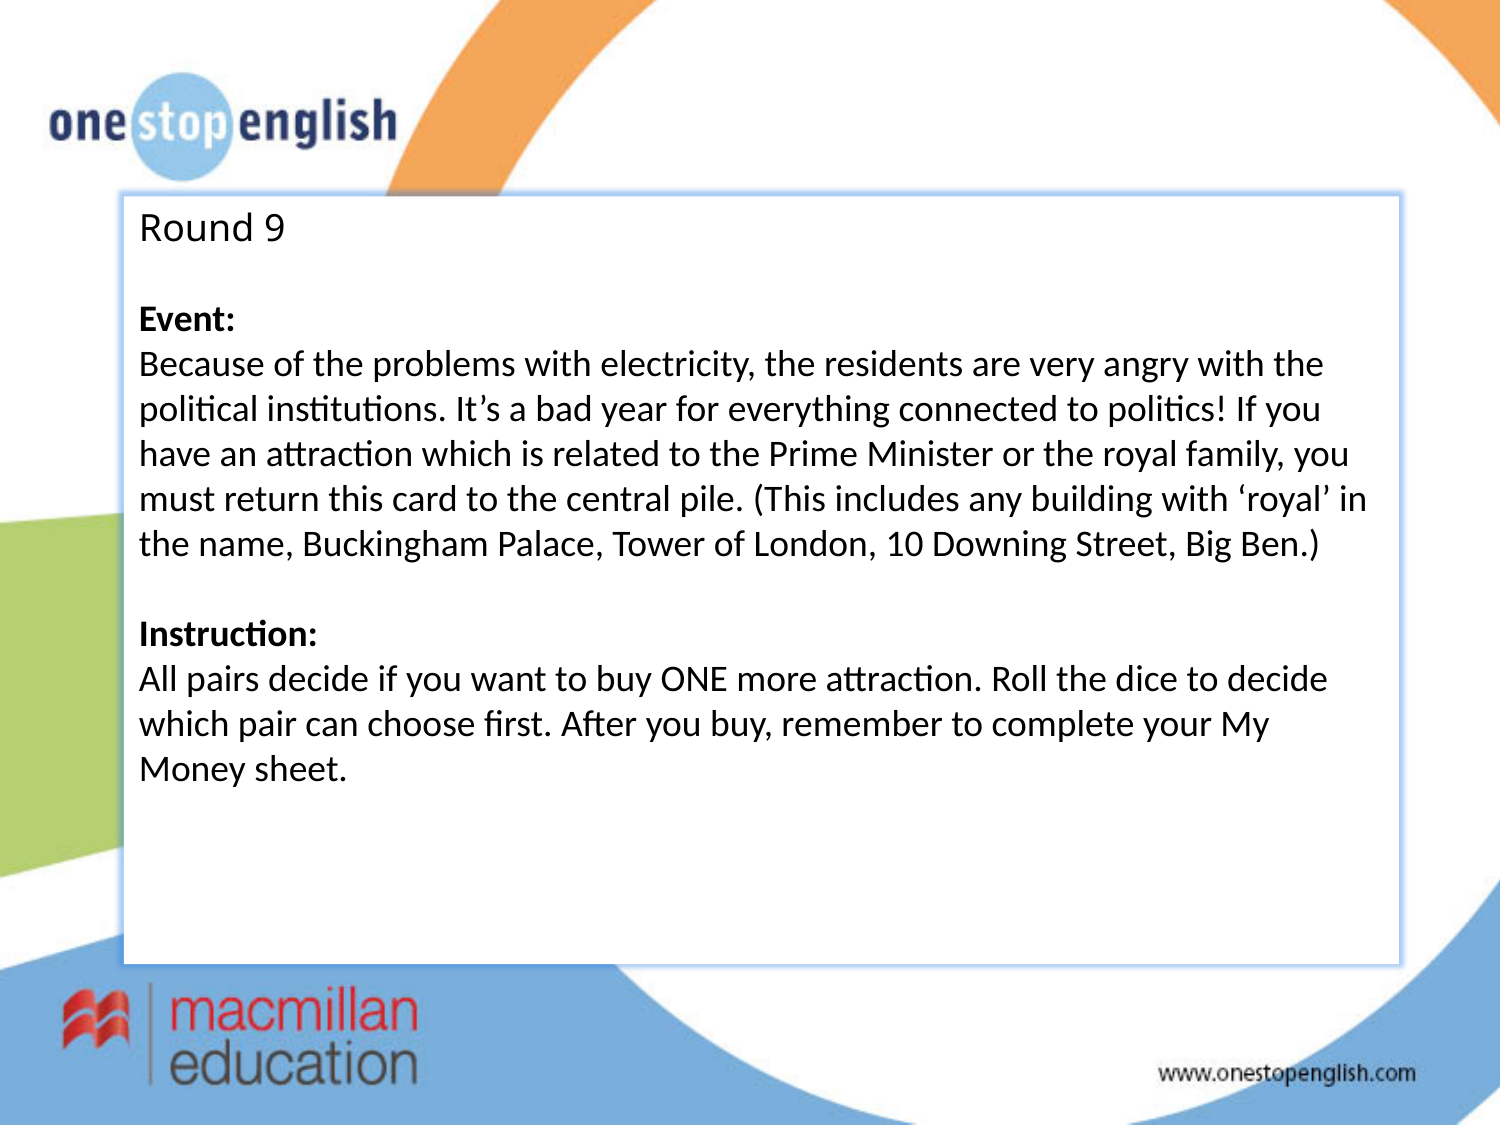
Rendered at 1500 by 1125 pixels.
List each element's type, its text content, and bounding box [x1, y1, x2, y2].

picture [0, 0, 1500, 1125]
text_box Round 9 Event: Because of the problems with electricity, the residents are very angry with the political institutions. It’s a bad year for everything connected to politics! If you have an attraction which is related to the Prime Minister or the royal family, you must return this card to the central pile. (This includes any building with ‘royal’ in the name, Buckingham Palace, Tower of London, 10 Downing Street, Big Ben.) Instruction: All pairs decide if you want to buy ONE more attraction. Roll the dice to decide which pair can choose first. After you buy, remember to complete your My Money sheet. [123, 196, 1399, 965]
